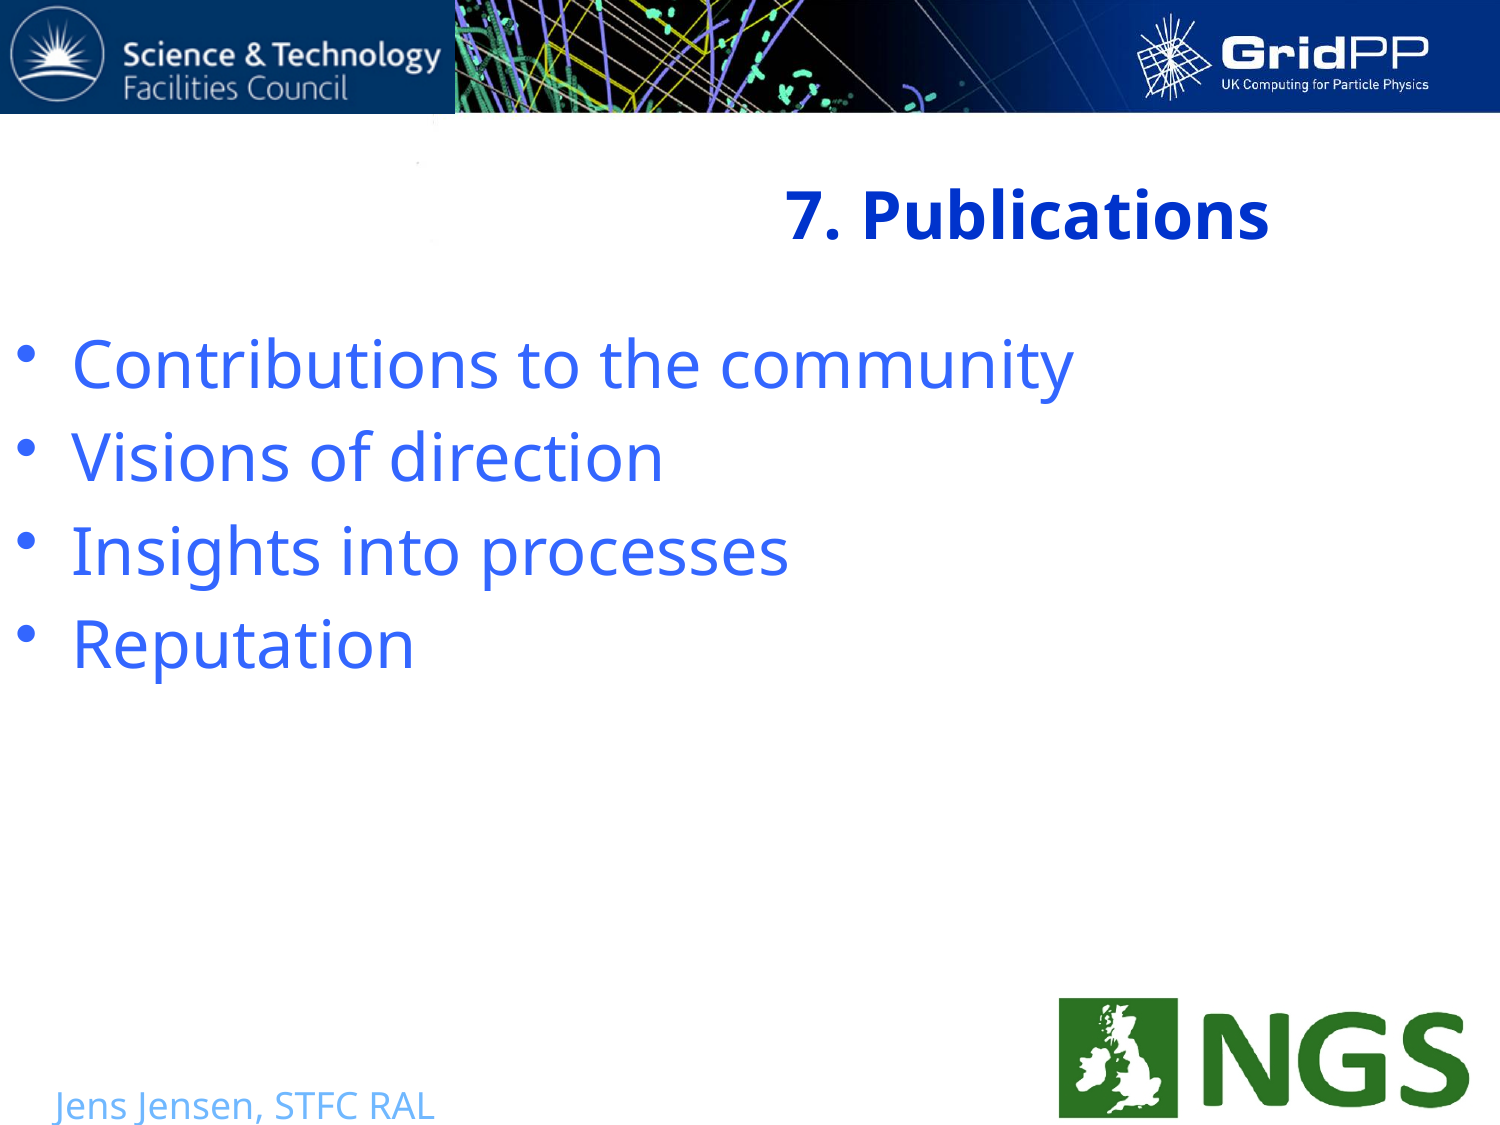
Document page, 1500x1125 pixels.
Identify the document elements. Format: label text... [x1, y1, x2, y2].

picture [0, 1036, 1500, 1125]
picture [0, 0, 1500, 314]
list Contributions to the community Visions of direction Insights into processes Reputation [0, 314, 1500, 1036]
title 7. Publications [584, 125, 1473, 301]
